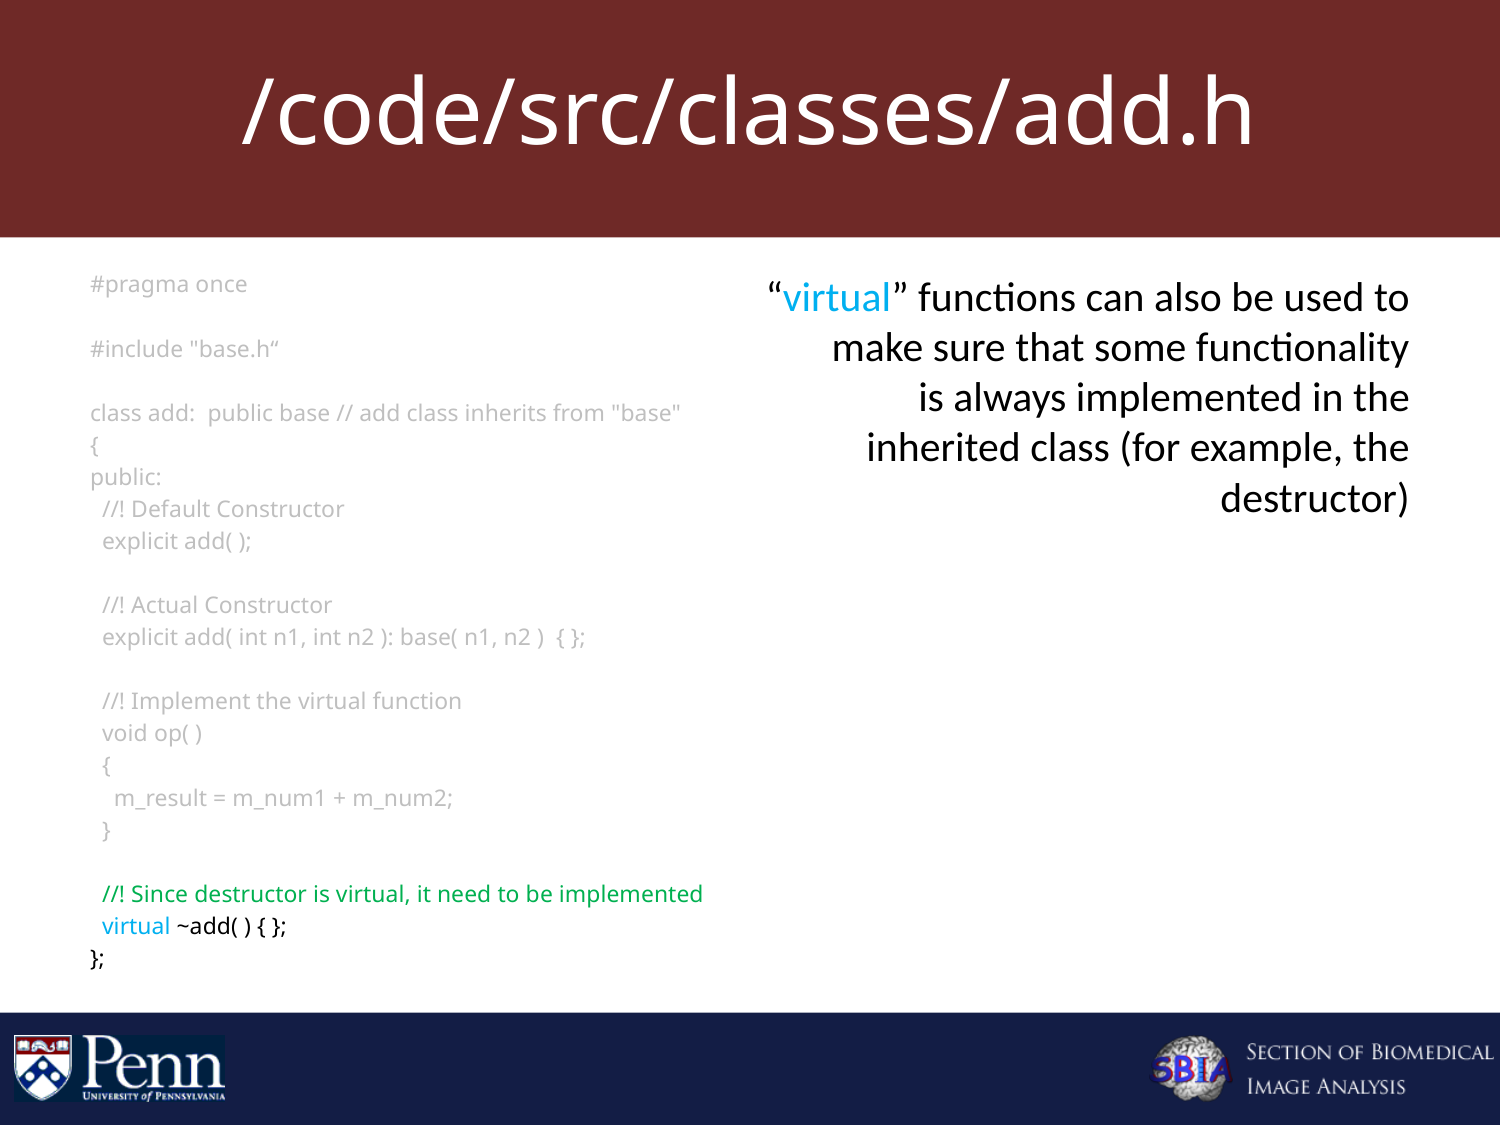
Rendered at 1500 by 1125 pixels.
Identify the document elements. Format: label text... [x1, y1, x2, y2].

picture [14, 1035, 225, 1102]
text_box “virtual” functions can also be used to make sure that some functionality is always implemented in the inherited class (for example, the destructor) [749, 262, 1425, 1013]
list #pragma once #include "base.h“ class add: public base // add class inherits from "base" { public: //! Default Constructor explicit add( ); //! Actual Constructor explicit add( int n1, int n2 ): base( n1, n2 ) { }; //! Implement the virtual function void op( ) { m_result = m_num1 + m_num2; } //! Since destructor is virtual, it need to be implemented virtual ~add( ) { }; }; [75, 262, 749, 1013]
picture [1149, 1034, 1494, 1103]
title /code/src/classes/add.h [75, 45, 1425, 238]
